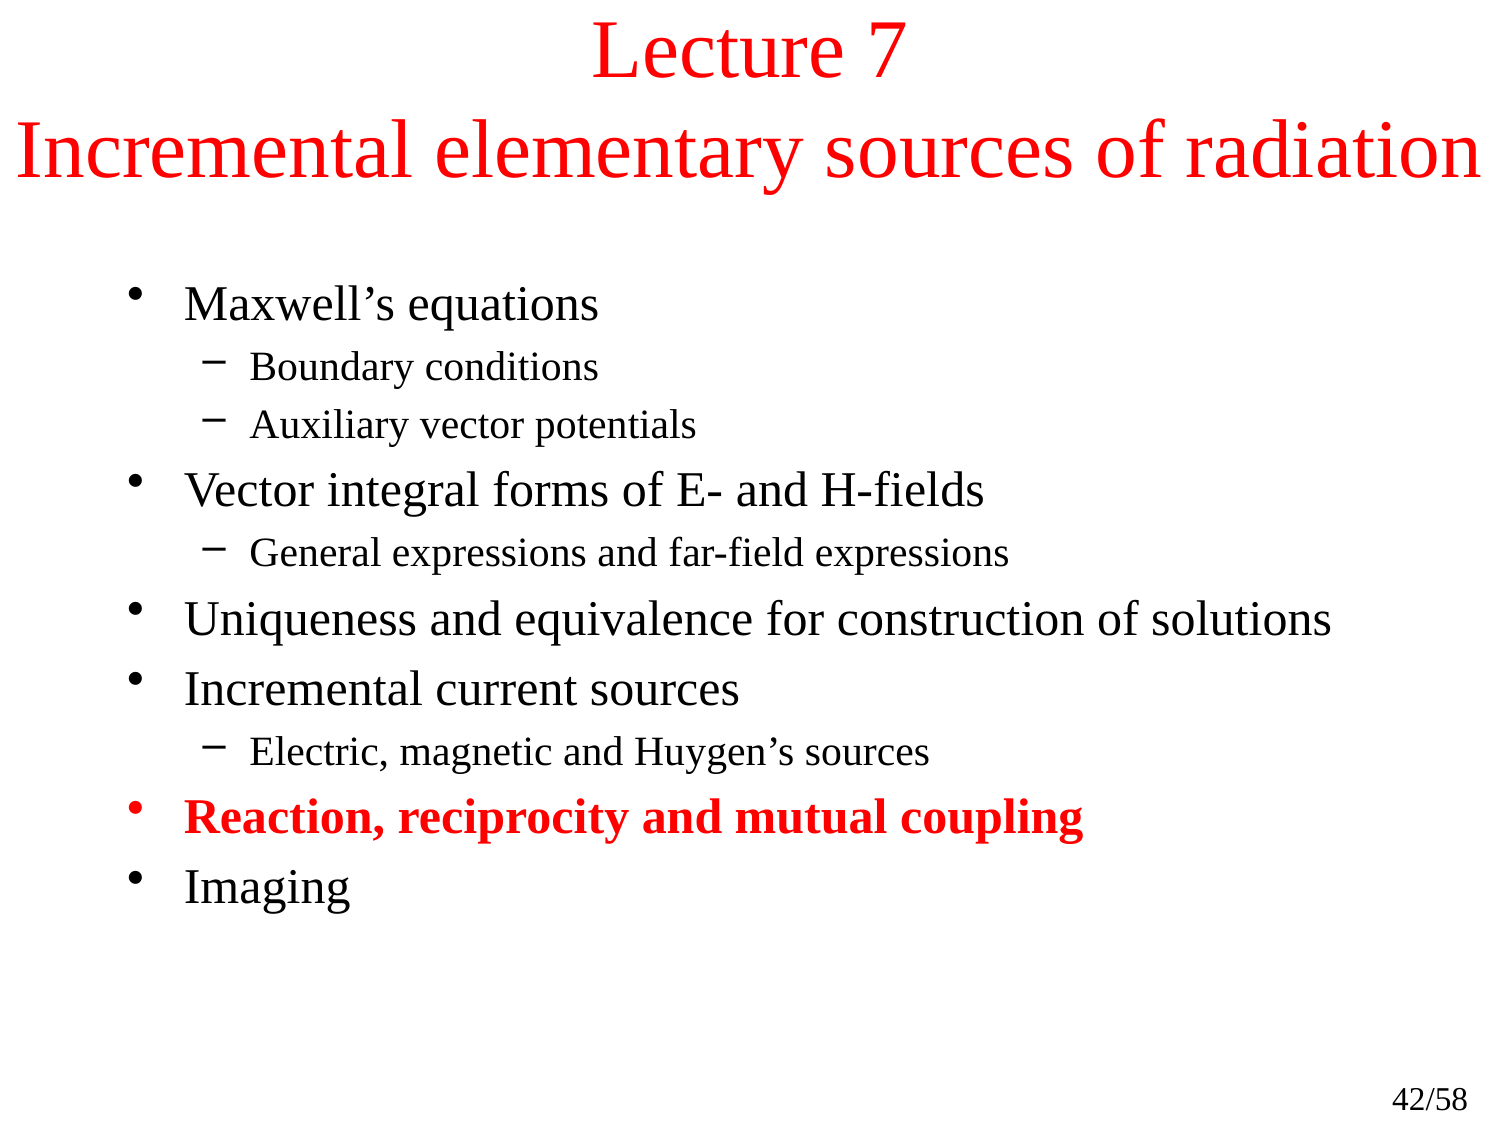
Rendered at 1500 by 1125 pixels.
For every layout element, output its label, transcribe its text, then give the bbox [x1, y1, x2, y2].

list Maxwell’s equations Boundary conditions Auxiliary vector potentials Vector integral forms of E- and H-fields General expressions and far-field expressions Uniqueness and equivalence for construction of solutions Incremental current sources Electric, magnetic and Huygen’s sources Reaction, reciprocity and mutual coupling Imaging [112, 262, 1388, 938]
title Lecture 7 Incremental elementary sources of radiation [0, 49, 1500, 238]
